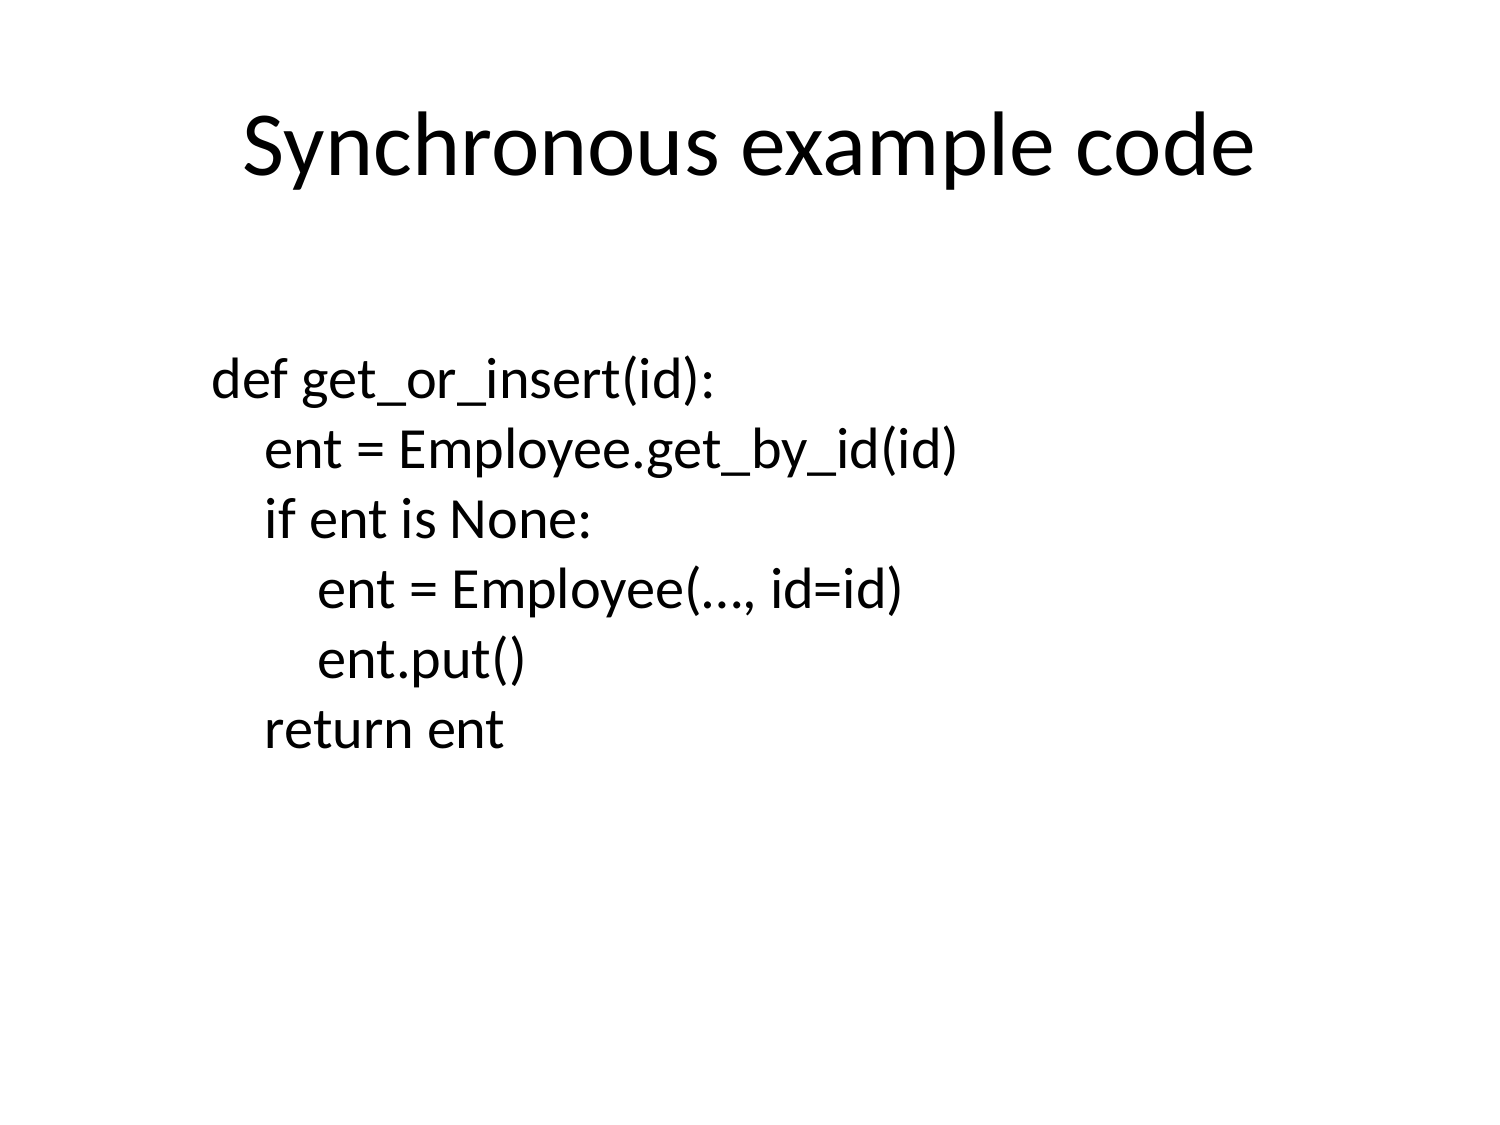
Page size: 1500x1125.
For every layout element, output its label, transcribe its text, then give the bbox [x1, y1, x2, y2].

title Synchronous example code [75, 45, 1425, 233]
list def get_or_insert(id): ent = Employee.get_by_id(id) if ent is None: ent = Employee(…, id=id) ent.put() return ent [75, 262, 1425, 1005]
